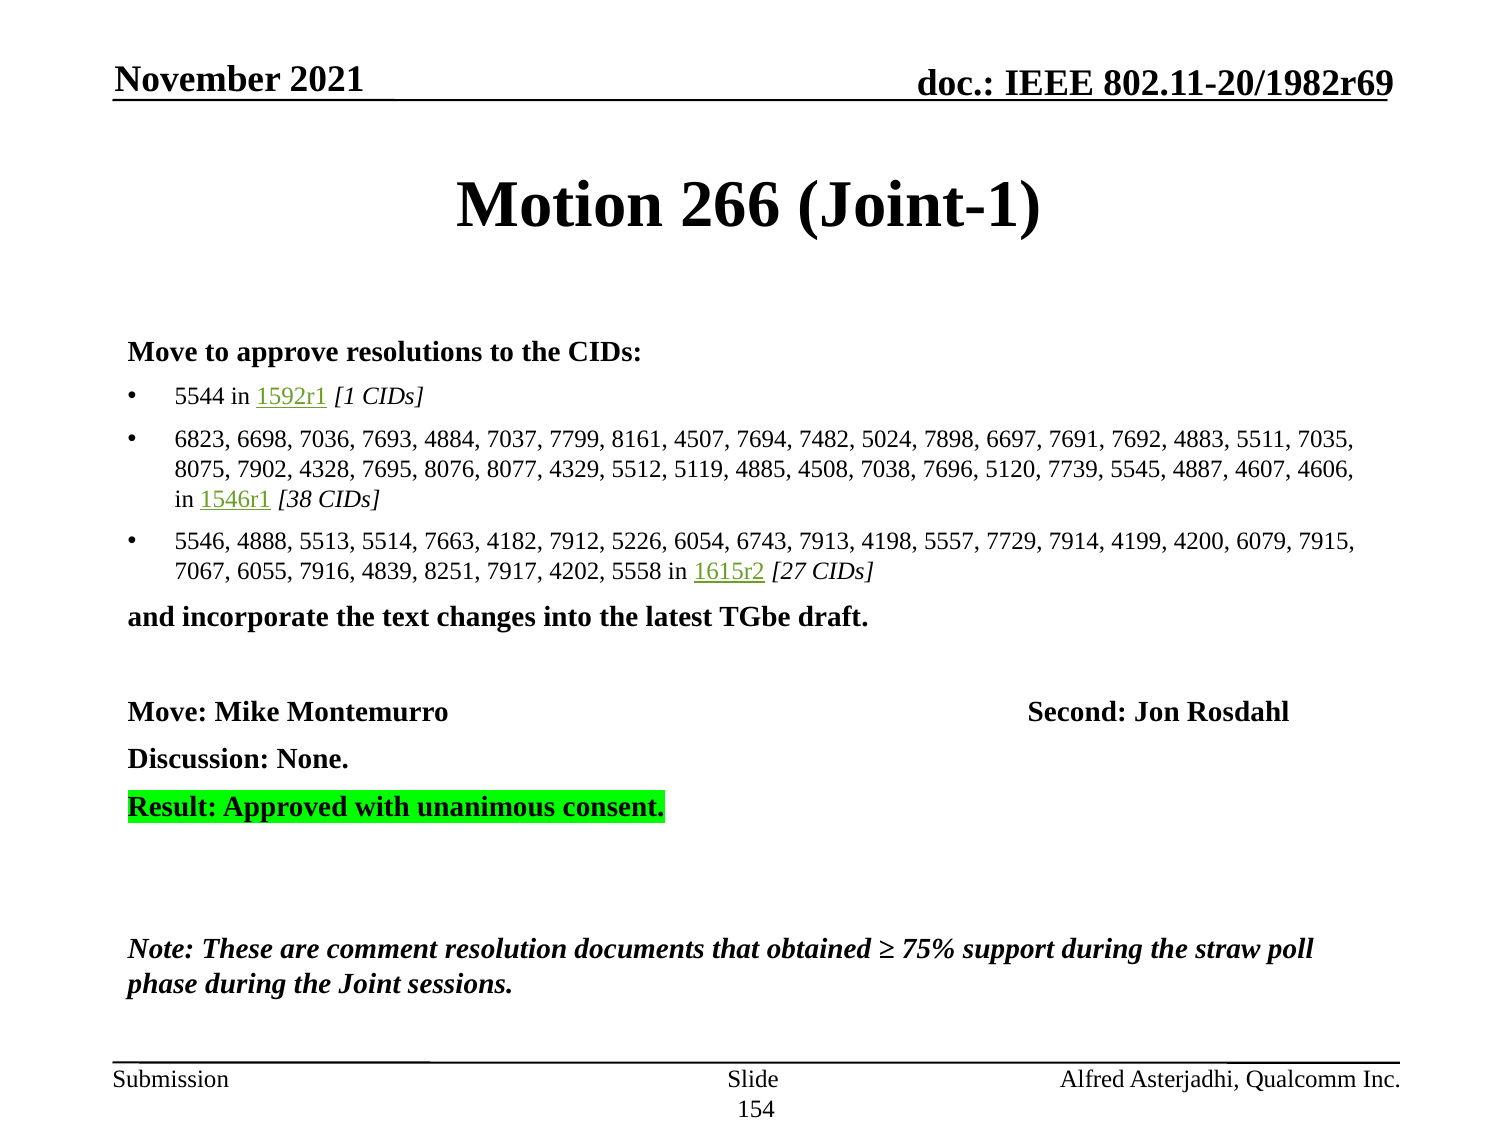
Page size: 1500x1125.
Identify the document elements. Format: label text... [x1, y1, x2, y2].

slide_number Slide 154 [712, 1061, 800, 1123]
list Move to approve resolutions to the CIDs: 5544 in 1592r1 [1 CIDs] 6823, 6698, 7036, 7693, 4884, 7037, 7799, 8161, 4507, 7694, 7482, 5024, 7898, 6697, 7691, 7692, 4883, 5511, 7035, 8075, 7902, 4328, 7695, 8076, 8077, 4329, 5512, 5119, 4885, 4508, 7038, 7696, 5120, 7739, 5545, 4887, 4607, 4606, in 1546r1 [38 CIDs] 5546, 4888, 5513, 5514, 7663, 4182, 7912, 5226, 6054, 6743, 7913, 4198, 5557, 7729, 7914, 4199, 4200, 6079, 7915, 7067, 6055, 7916, 4839, 8251, 7917, 4202, 5558 in 1615r2 [27 CIDs] and incorporate the text changes into the latest TGbe draft. Move: Mike Montemurro Second: Jon Rosdahl Discussion: None. Result: Approved with unanimous consent. Note: These are comment resolution documents that obtained ≥ 75% support during the straw poll phase during the Joint sessions. [112, 324, 1388, 1063]
footer Alfred Asterjadhi, Qualcomm Inc. [878, 1061, 1402, 1093]
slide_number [114, 54, 423, 100]
title Motion 266 (Joint-1) [112, 112, 1388, 288]
